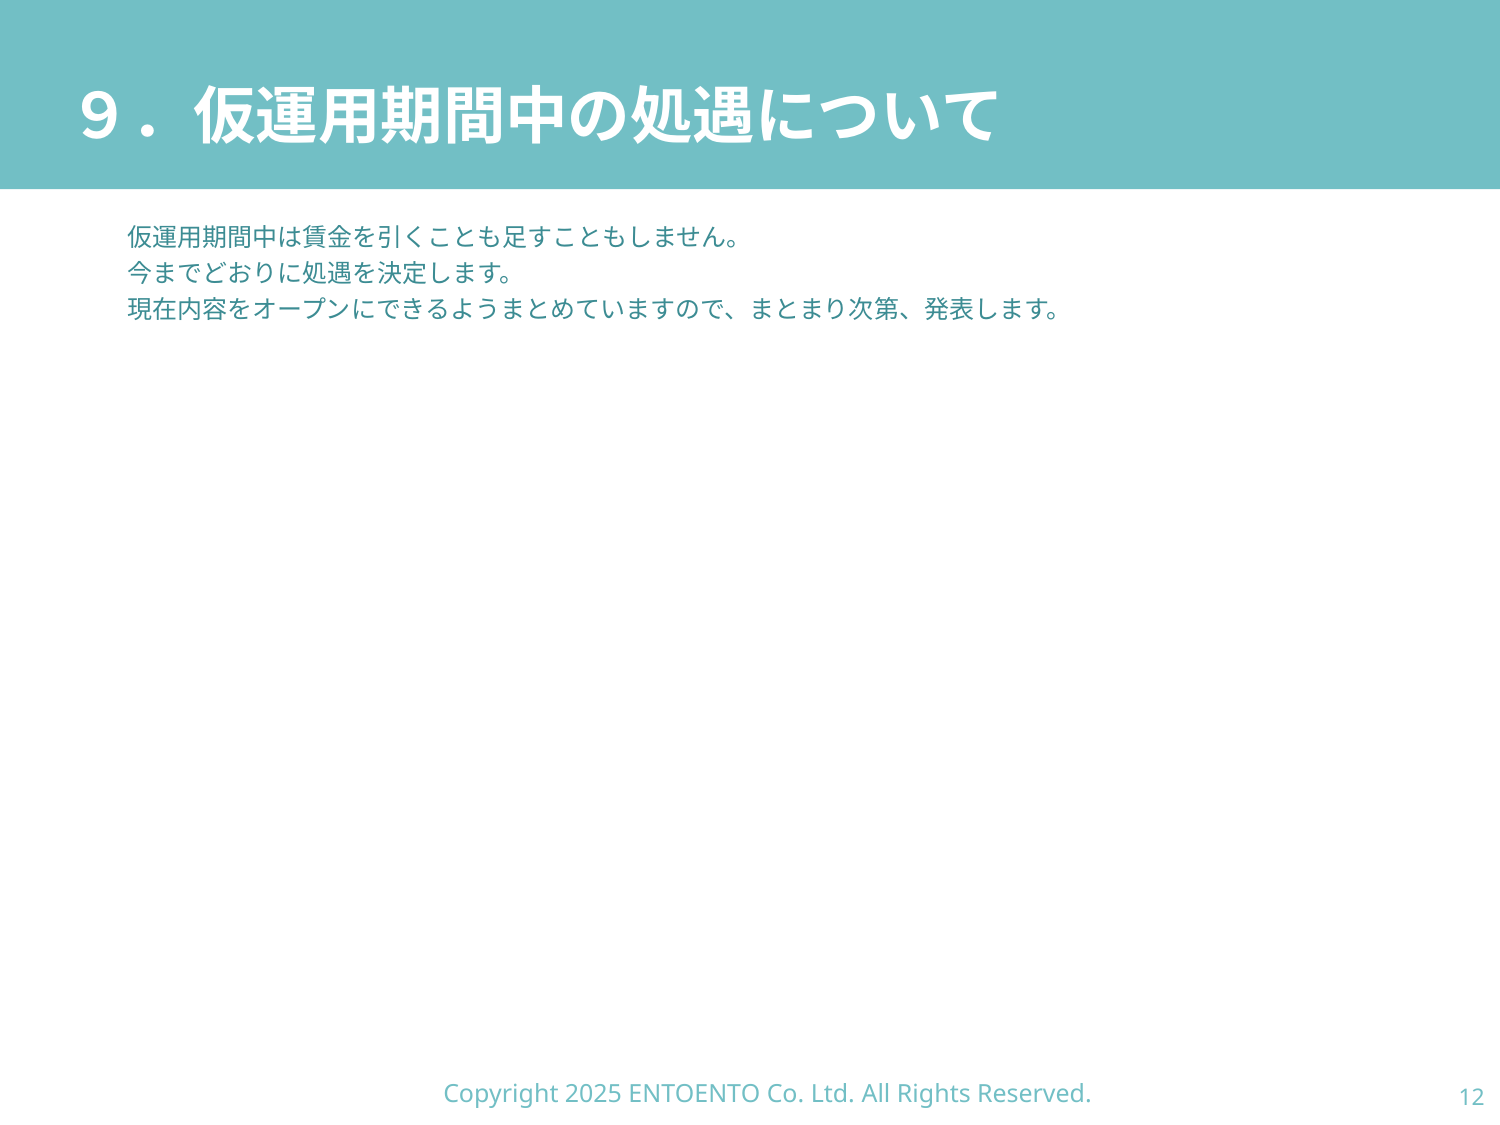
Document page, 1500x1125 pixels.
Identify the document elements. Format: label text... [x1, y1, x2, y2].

list 仮運用期間中は賃金を引くことも足すこともしません。 今までどおりに処遇を決定します。 現在内容をオープンにできるようまとめていますので、まとまり次第、発表します。 [112, 208, 1388, 1012]
title ９．仮運用期間中の処遇について [53, 42, 1388, 185]
slide_number 11 [1187, 1074, 1500, 1125]
footer Copyright 2025 ENTOENTO Co. Ltd. All Rights Reserved. [206, 1070, 1331, 1125]
